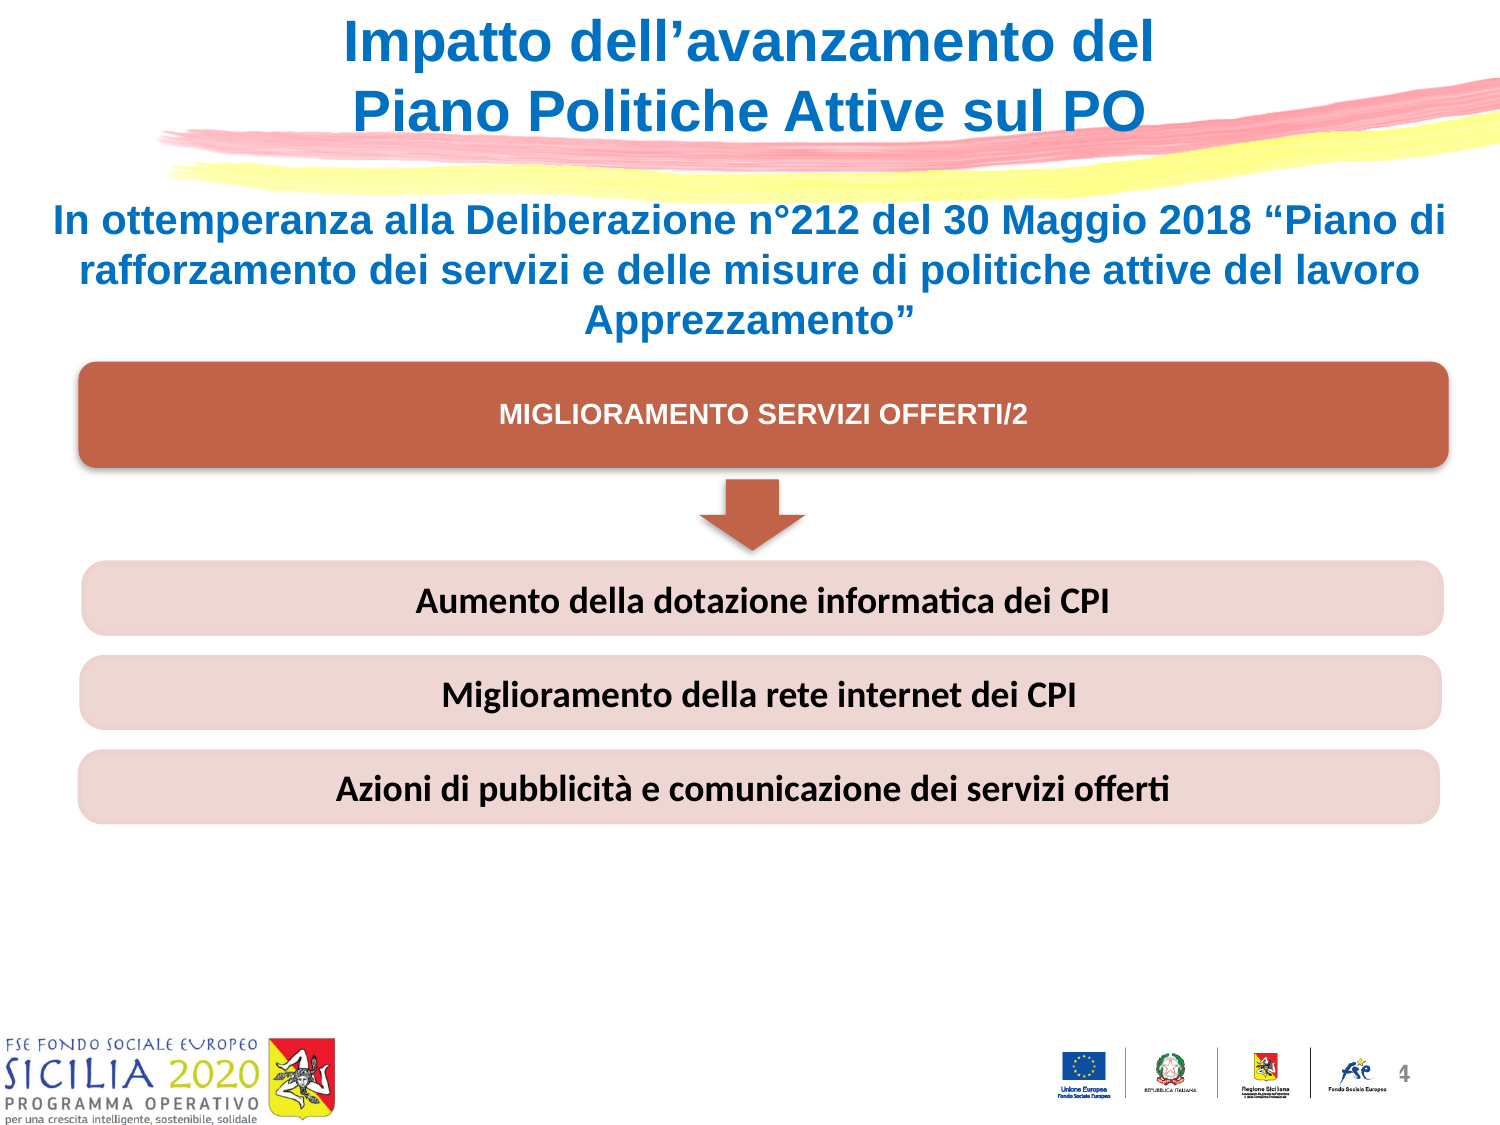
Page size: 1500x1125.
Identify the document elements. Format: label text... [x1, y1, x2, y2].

text_box [699, 479, 806, 551]
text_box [83, 562, 1442, 634]
text_box Impatto dell’avanzamento del Piano Politiche Attive sul PO In ottemperanza alla Deliberazione n°212 del 30 Maggio 2018 “Piano di rafforzamento dei servizi e delle misure di politiche attive del lavoro Apprezzamento” [0, 0, 1500, 351]
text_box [79, 751, 1439, 823]
text_box MIGLIORAMENTO SERVIZI OFFERTI/2 [78, 361, 1449, 468]
picture [0, 1031, 348, 1125]
picture [100, 77, 1500, 209]
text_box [81, 656, 1440, 729]
slide_number 4 [1399, 1042, 1425, 1103]
picture [1033, 1043, 1400, 1116]
